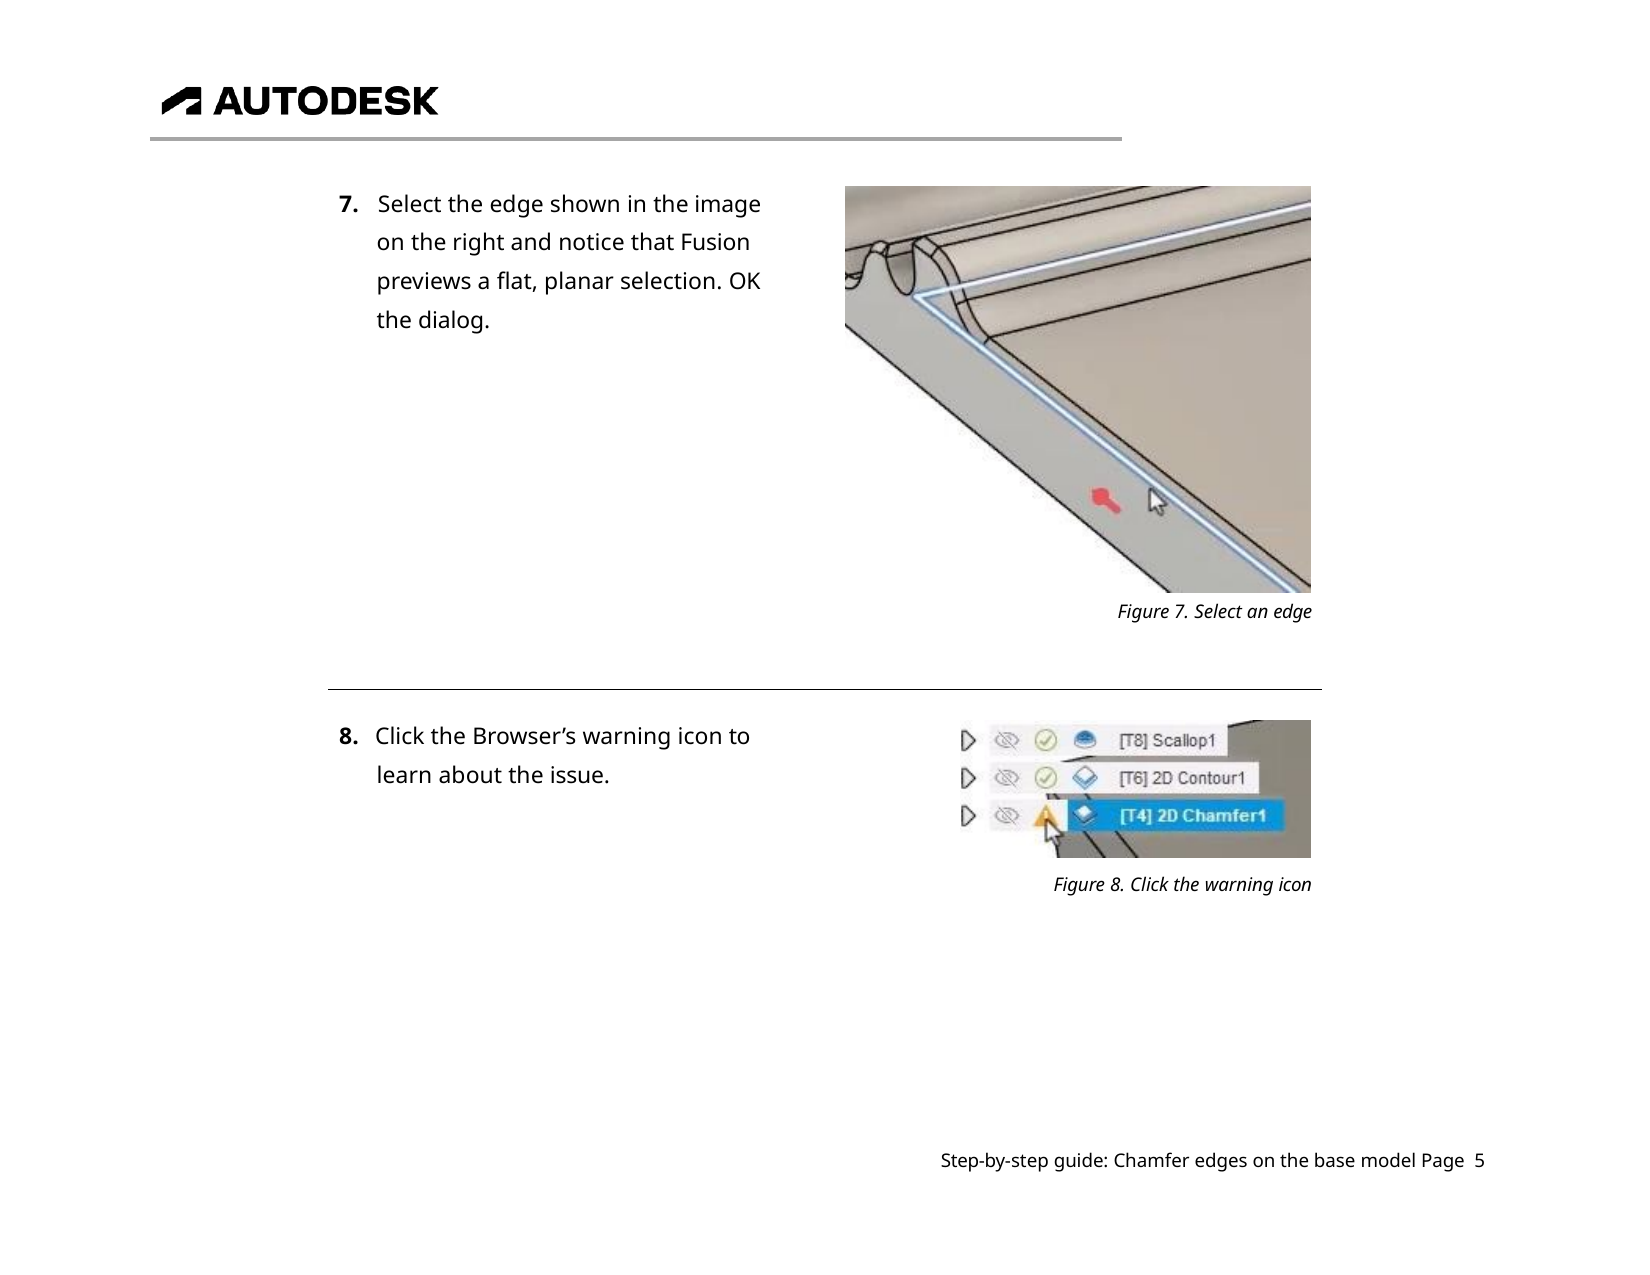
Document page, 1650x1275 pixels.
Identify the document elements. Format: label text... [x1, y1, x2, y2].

picture [844, 186, 1311, 593]
picture [161, 86, 439, 115]
slide_number Step-by-step guide: Chamfer edges on the base model Page 10 [938, 1145, 1509, 1275]
table_header 7. Select the edge shown in the image on the right and notice that Fusion previews a flat, planar selection. OK the dialog. [328, 187, 805, 689]
table_header Figure 7. Select an edge [805, 187, 1322, 689]
table_cell Figure 8. Click the warning icon [805, 690, 1322, 903]
table_cell 8. Click the Browser’s warning icon to learn about the issue. [328, 690, 805, 903]
picture [960, 719, 1311, 858]
